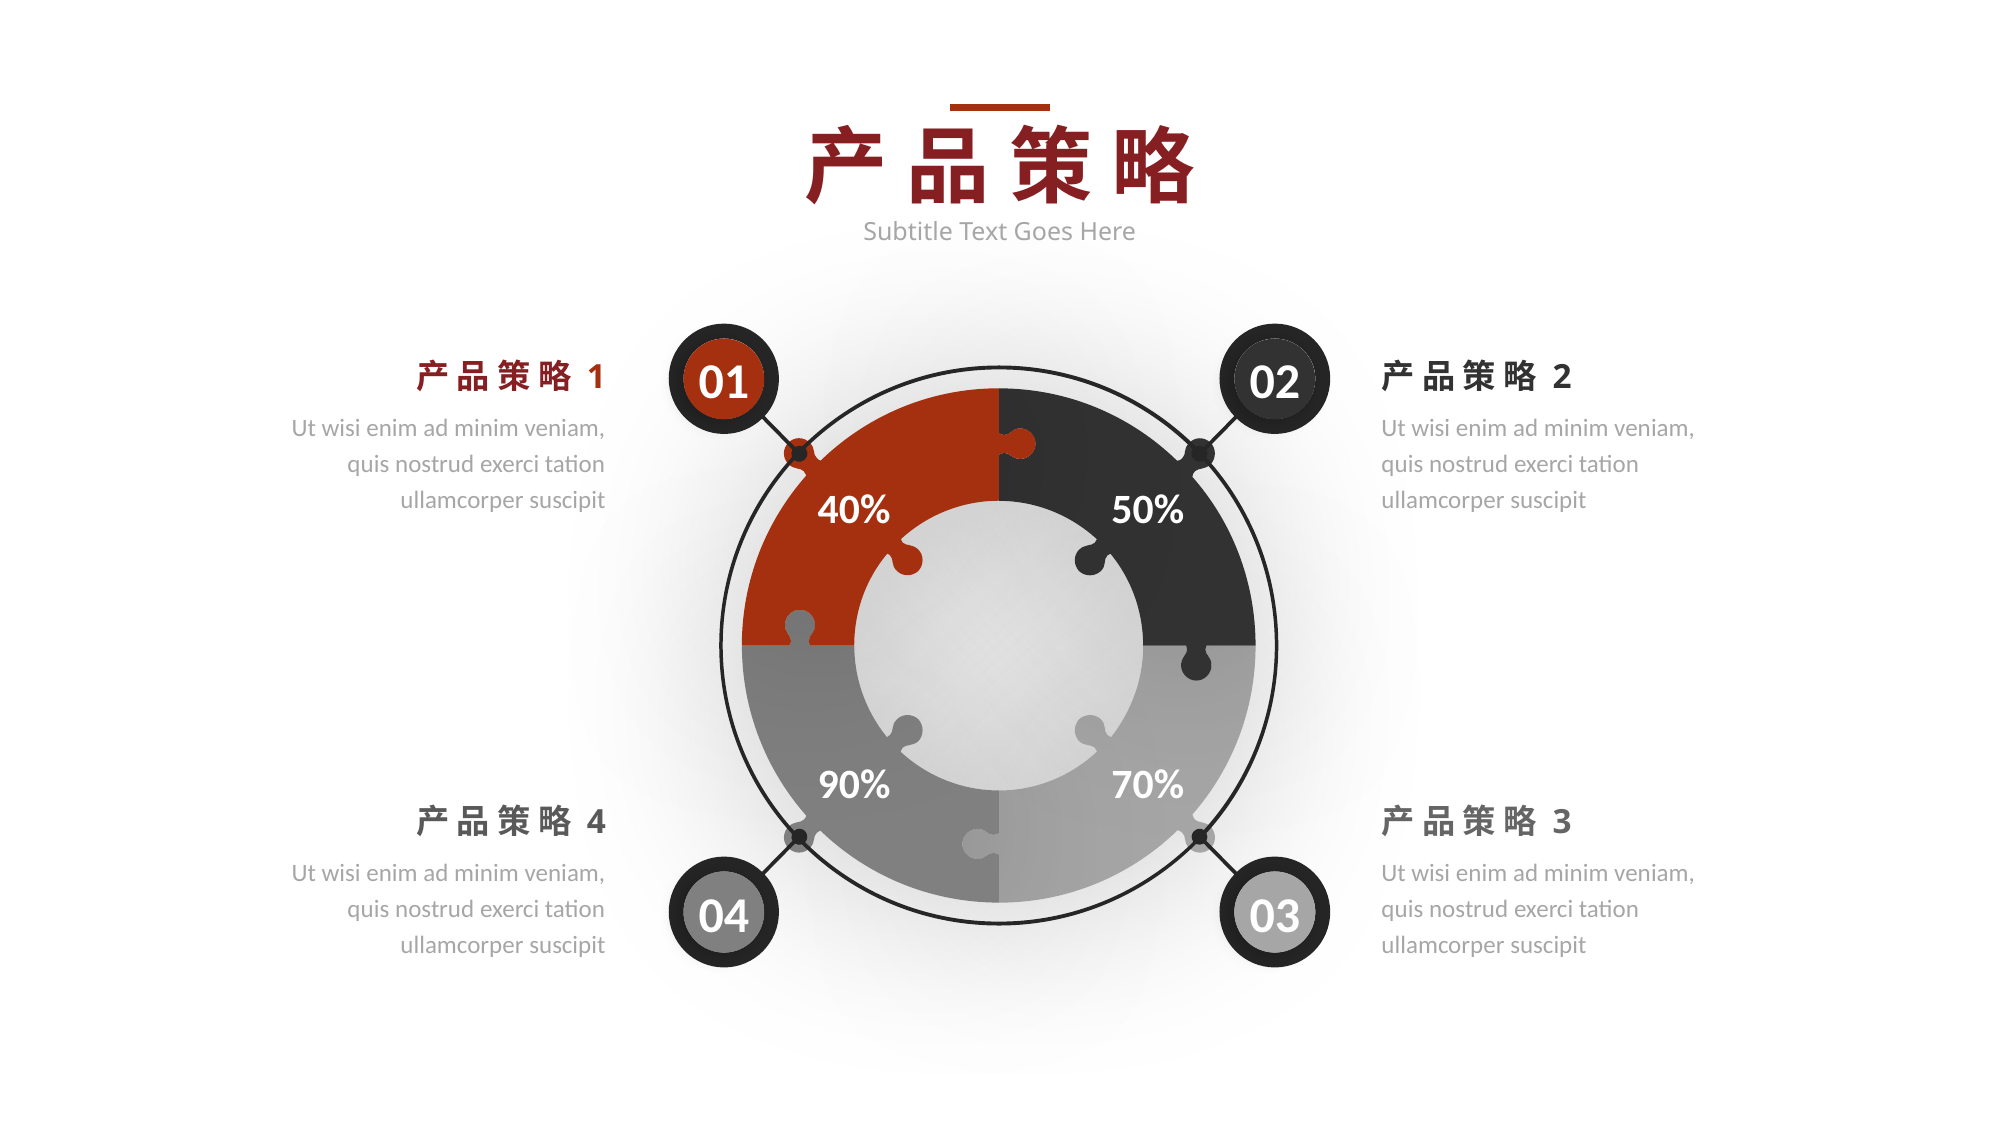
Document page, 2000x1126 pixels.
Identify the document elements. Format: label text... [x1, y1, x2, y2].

text_box Ut wisi enim ad minim veniam, quis nostrud exerci tation ullamcorper suscipit [1366, 398, 1721, 521]
text_box 产 品 策 略 [477, 105, 1522, 221]
text_box 产 品 策 略 3 [1366, 792, 1695, 843]
text_box 产 品 策 略 1 [293, 347, 621, 398]
text_box Ut wisi enim ad minim veniam, quis nostrud exerci tation ullamcorper suscipit [266, 398, 621, 521]
text_box 产 品 策 略 4 [293, 792, 621, 843]
text_box Ut wisi enim ad minim veniam, quis nostrud exerci tation ullamcorper suscipit [266, 843, 621, 966]
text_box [668, 323, 1331, 968]
text_box Subtitle Text Goes Here [784, 207, 1215, 253]
text_box Ut wisi enim ad minim veniam, quis nostrud exerci tation ullamcorper suscipit [1366, 843, 1721, 966]
text_box 产 品 策 略 2 [1366, 347, 1695, 398]
